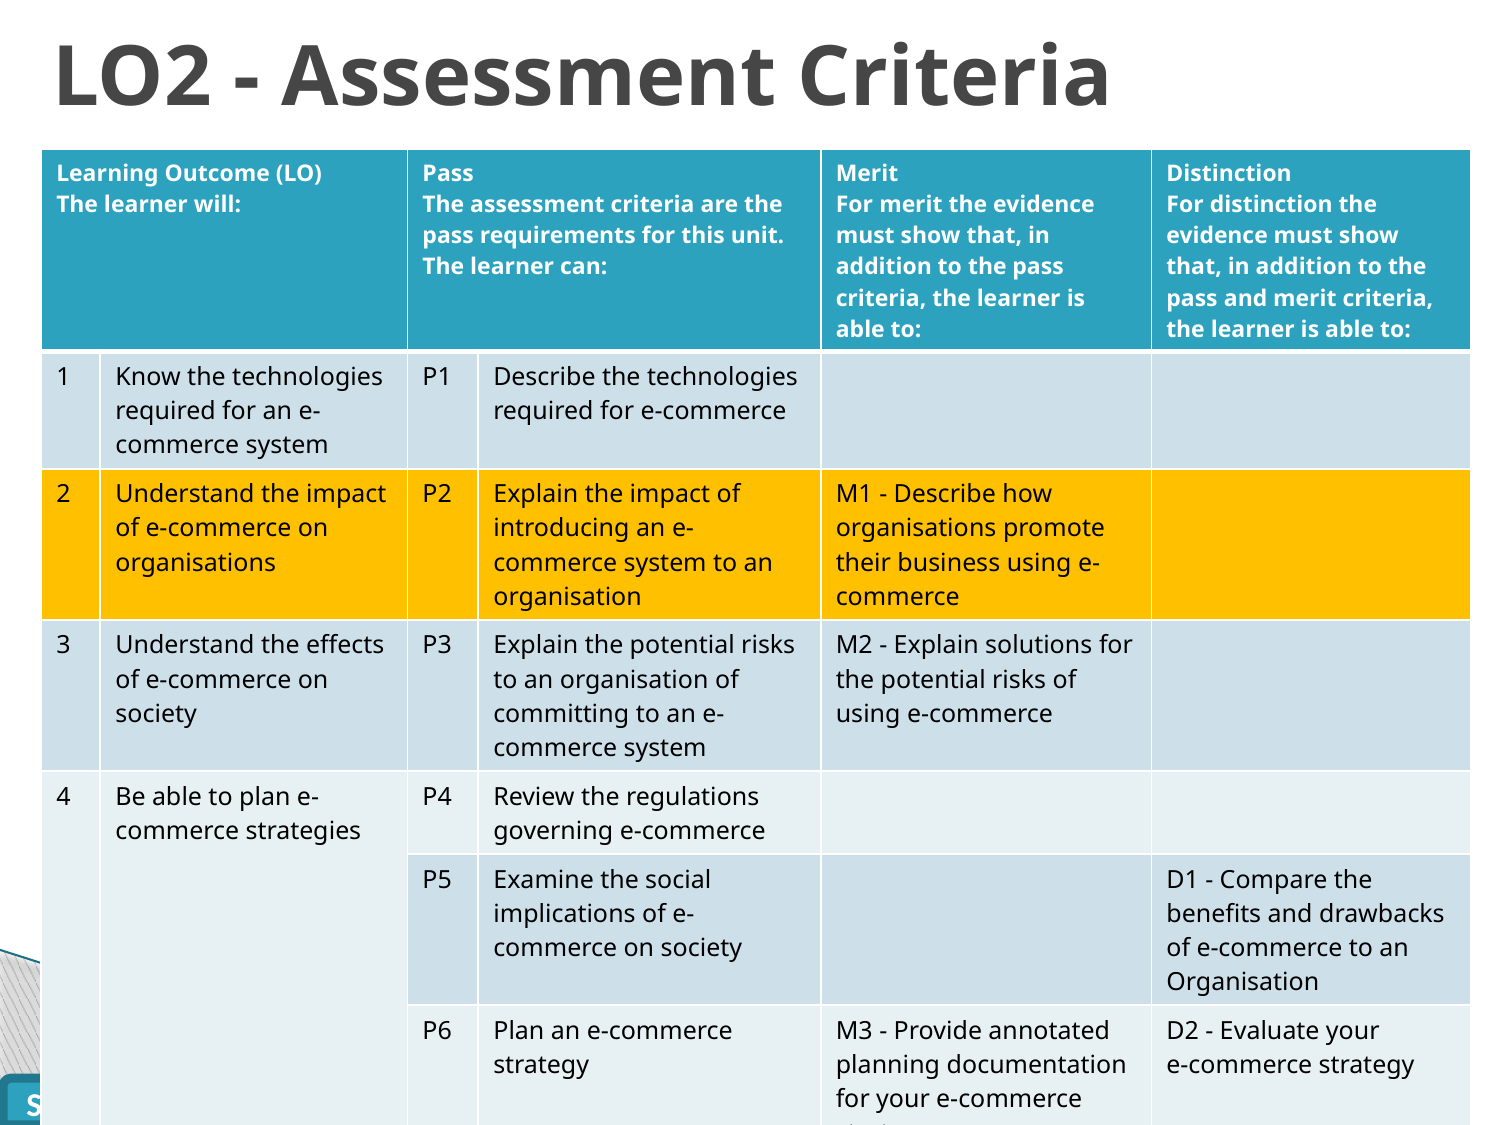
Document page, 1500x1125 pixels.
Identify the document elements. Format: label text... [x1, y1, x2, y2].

table_cell Describe the technologies required for e-commerce [479, 354, 820, 468]
table_cell Know the technologies required for an e-commerce system [101, 354, 407, 468]
table_header Learning Outcome (LO) The learner will: [42, 150, 407, 349]
table_cell D1 - Compare the benefits and drawbacks of e-commerce to an Organisation [1152, 855, 1470, 1004]
table_cell [822, 855, 1151, 1004]
table_cell Review the regulations governing e-commerce [479, 772, 820, 853]
table_cell Examine the social implications of e-commerce on society [479, 855, 820, 1004]
table_cell 2 [42, 470, 99, 619]
table_cell [1152, 354, 1470, 468]
table_cell M3 - Provide annotated planning documentation for your e-commerce strategy [822, 1006, 1151, 1125]
table_cell Explain the impact of introducing an e-commerce system to an organisation [479, 470, 820, 619]
table_cell 1 [42, 354, 99, 468]
table_cell Understand the effects of e-commerce on society [101, 621, 407, 770]
table_cell P4 [408, 772, 477, 853]
title LO2 - Assessment Criteria [37, 7, 1471, 138]
table_cell 3 [42, 621, 99, 770]
table_cell P6 [408, 1006, 477, 1125]
table_cell Be able to plan e-commerce strategies [101, 772, 407, 1125]
table_cell [1152, 470, 1470, 619]
table_cell [822, 772, 1151, 853]
table_header Pass The assessment criteria are the pass requirements for this unit. The learner can: [408, 150, 820, 349]
table_cell [822, 354, 1151, 468]
table_cell P5 [408, 855, 477, 1004]
table_header Distinction For distinction the evidence must show that, in addition to the pass and merit criteria, the learner is able to: [1152, 150, 1470, 349]
table_cell P2 [408, 470, 477, 619]
table_cell P1 [408, 354, 477, 468]
table_cell D2 - Evaluate your e-commerce strategy [1152, 1006, 1470, 1125]
table_cell P3 [408, 621, 477, 770]
table_cell Plan an e-commerce strategy [479, 1006, 820, 1125]
table_cell M1 - Describe how organisations promote their business using e-commerce [822, 470, 1151, 619]
table_cell [1152, 621, 1470, 770]
table_cell Explain the potential risks to an organisation of committing to an e-commerce system [479, 621, 820, 770]
table_cell M2 - Explain solutions for the potential risks of using e-commerce [822, 621, 1151, 770]
table_header Merit For merit the evidence must show that, in addition to the pass criteria, the learner is able to: [822, 150, 1151, 349]
table_cell [1152, 772, 1470, 853]
table_cell 4 [42, 772, 99, 1125]
table_cell Understand the impact of e-commerce on organisations [101, 470, 407, 619]
